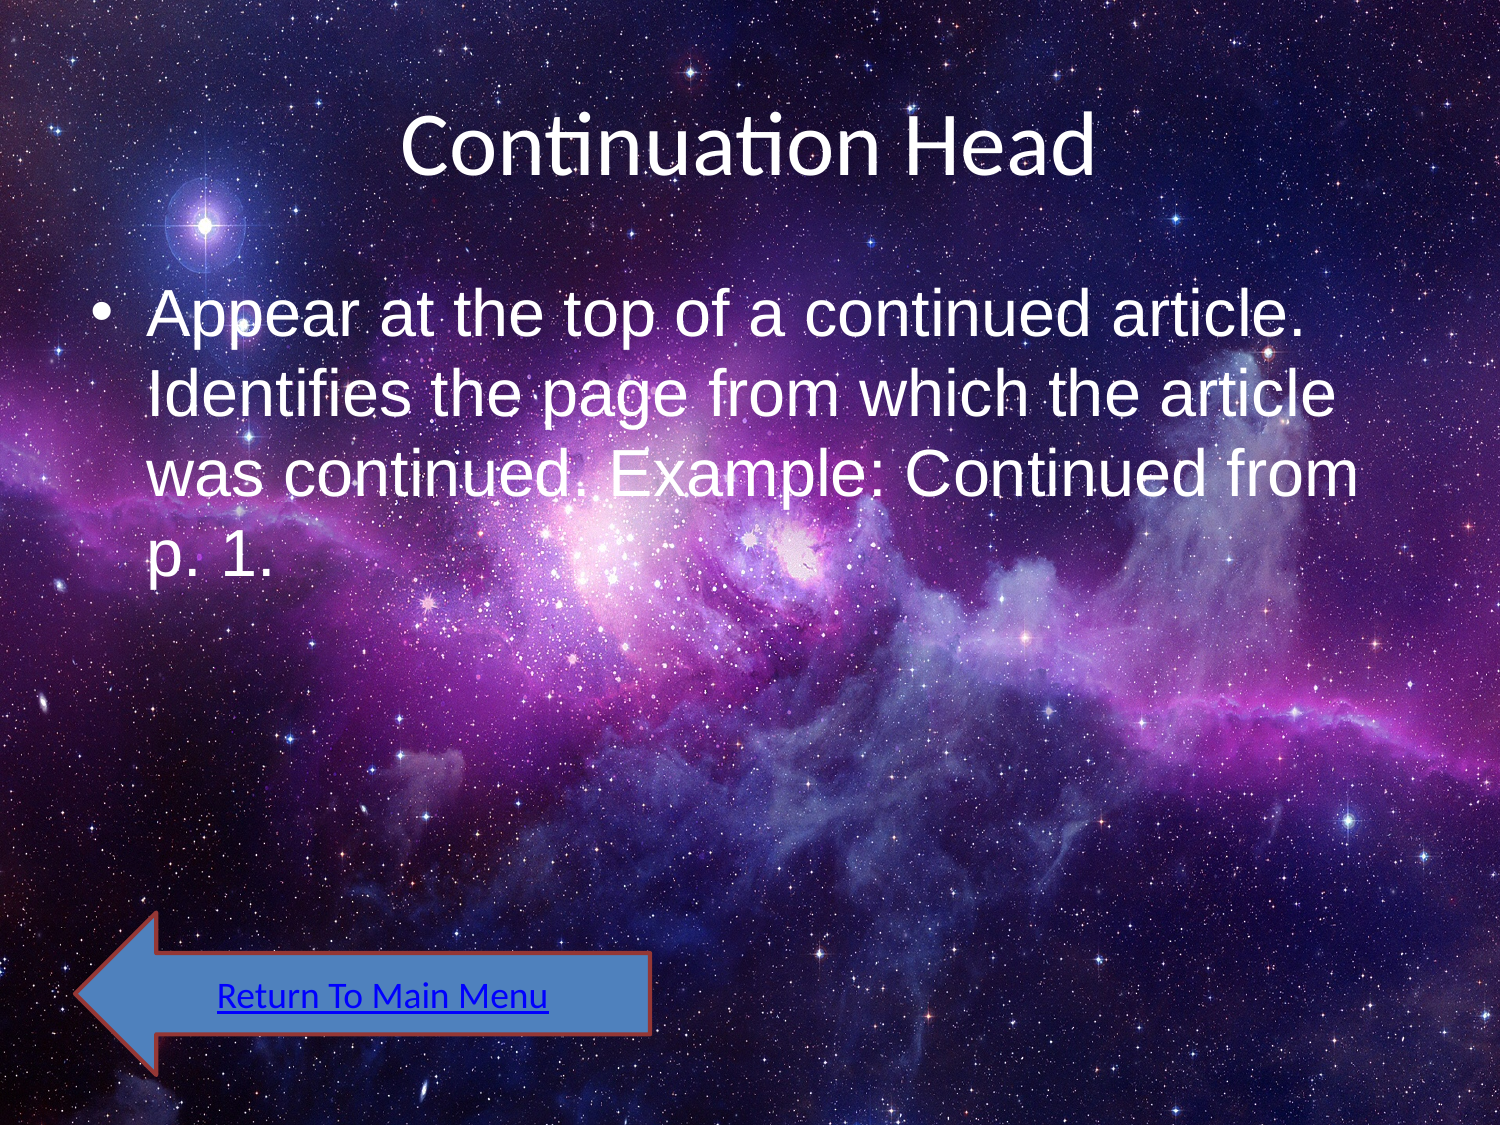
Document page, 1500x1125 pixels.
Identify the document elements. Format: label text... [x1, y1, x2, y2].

text_box Return To Main Menu [72, 910, 653, 1077]
title Continuation Head [75, 45, 1425, 233]
picture [0, 0, 1500, 1125]
list Appear at the top of a continued article. Identifies the page from which the article was continued. Example: Continued from p. 1. [75, 262, 1425, 1005]
